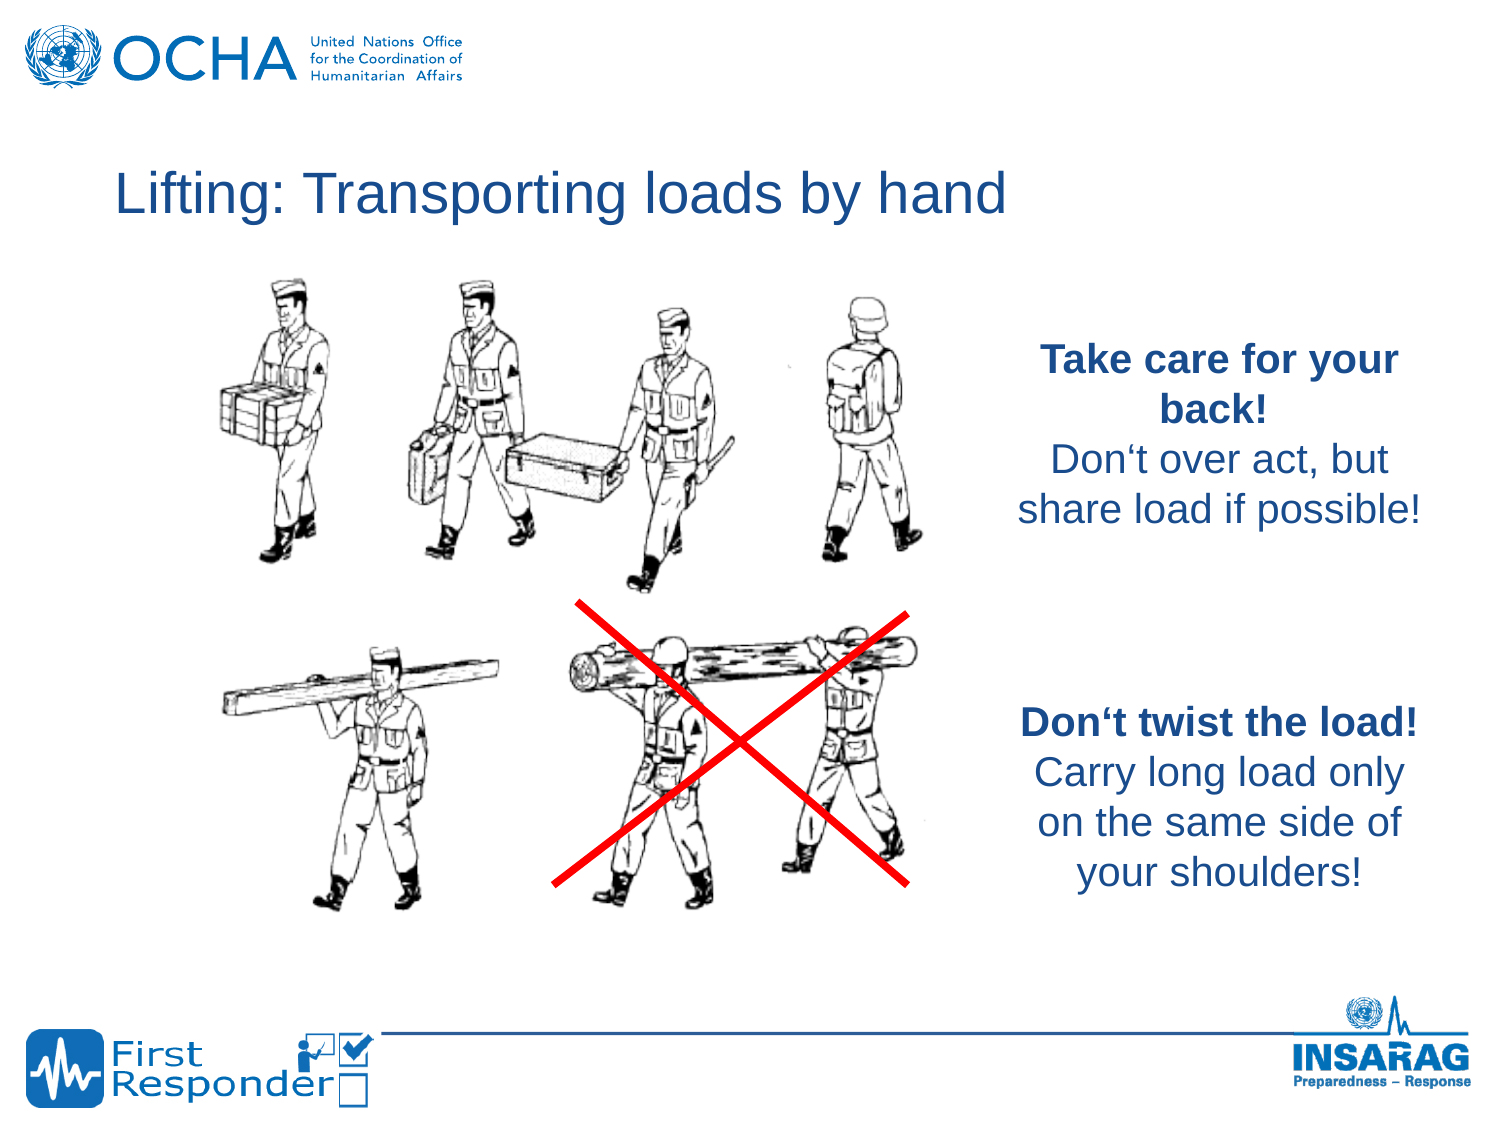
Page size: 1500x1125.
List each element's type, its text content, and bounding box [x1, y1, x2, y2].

picture [210, 270, 932, 922]
picture [1287, 995, 1471, 1094]
text_box Lifting: Transporting loads by hand [100, 147, 1376, 233]
picture [24, 1024, 375, 1113]
text_box Take care for your back! Don‘t over act, but share load if possible! Don‘t twist the load! Carry long load only on the same side of your shoulders! [999, 324, 1440, 902]
